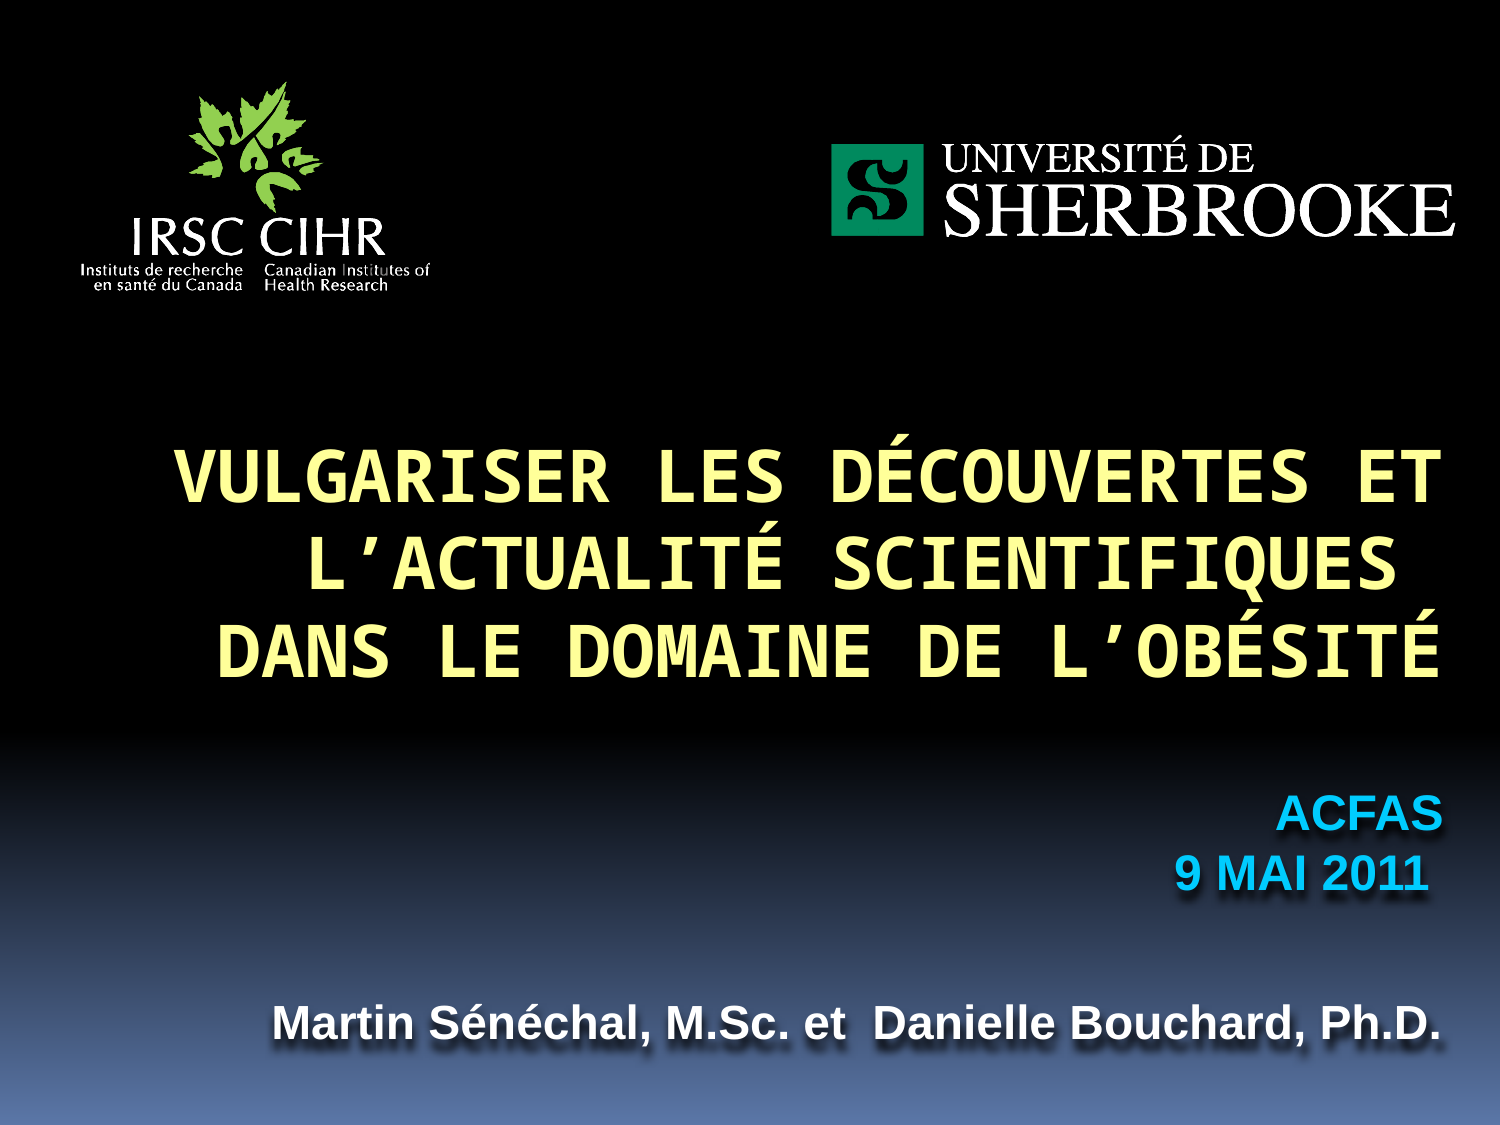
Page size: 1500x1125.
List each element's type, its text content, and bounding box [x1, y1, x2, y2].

text_box ACFAS 9 MAI 2011 [28, 773, 1459, 969]
text_box Martin Sénéchal, M.Sc. et Danielle Bouchard, Ph.D. [11, 984, 1459, 1057]
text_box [81, 81, 433, 294]
picture [831, 134, 1460, 241]
title vulgariser les découvertes et l’actualité scientifiques dans le domaine de l’obésité [105, 421, 1459, 711]
